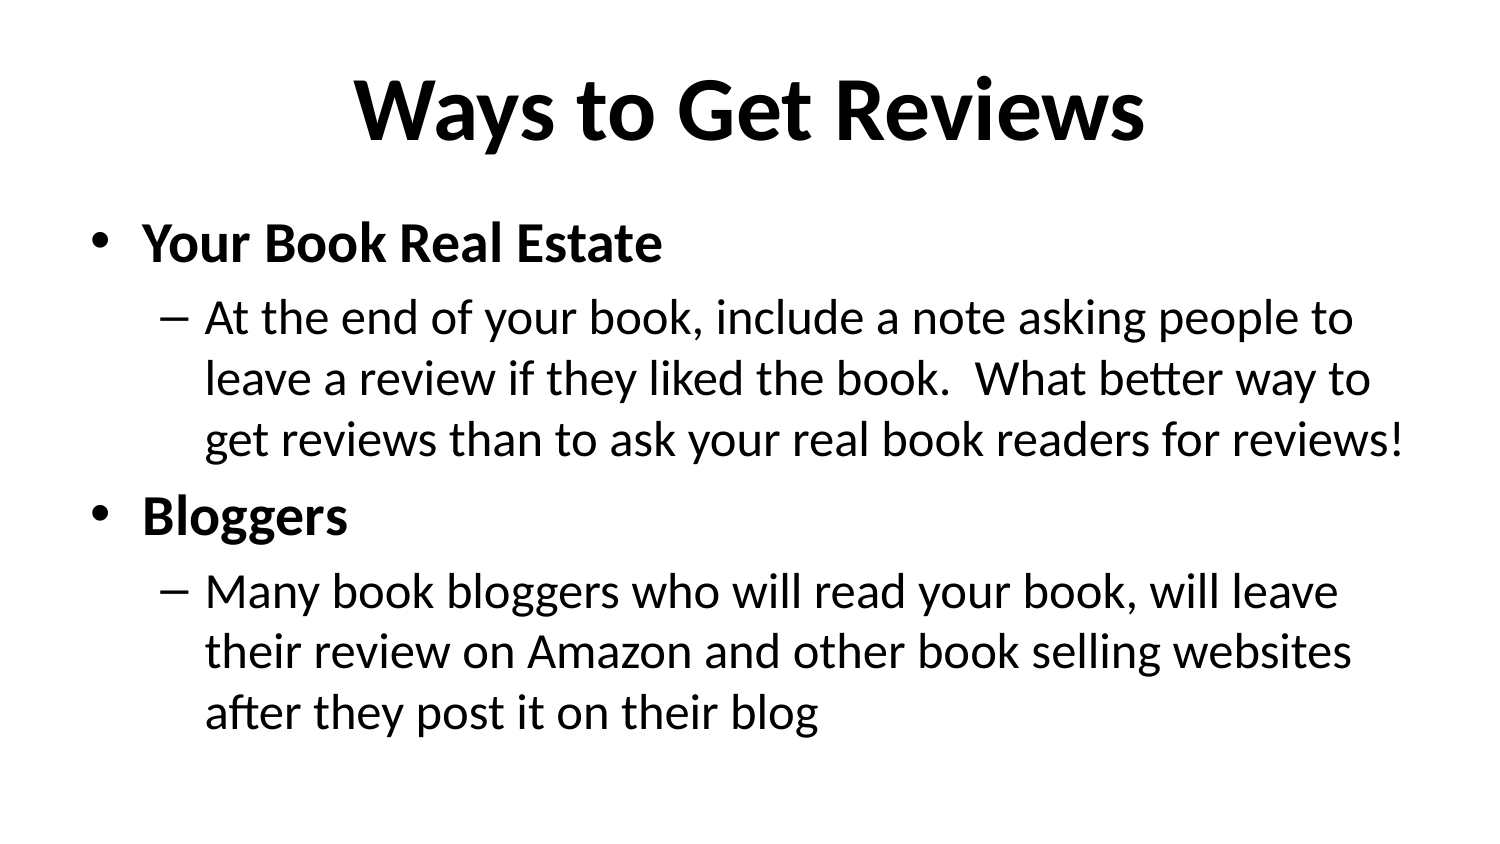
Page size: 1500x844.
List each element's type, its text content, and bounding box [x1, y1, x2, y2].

title Ways to Get Reviews [75, 33, 1425, 175]
list Your Book Real Estate At the end of your book, include a note asking people to leave a review if they liked the book. What better way to get reviews than to ask your real book readers for reviews! Bloggers Many book bloggers who will read your book, will leave their review on Amazon and other book selling websites after they post it on their blog [75, 196, 1425, 754]
